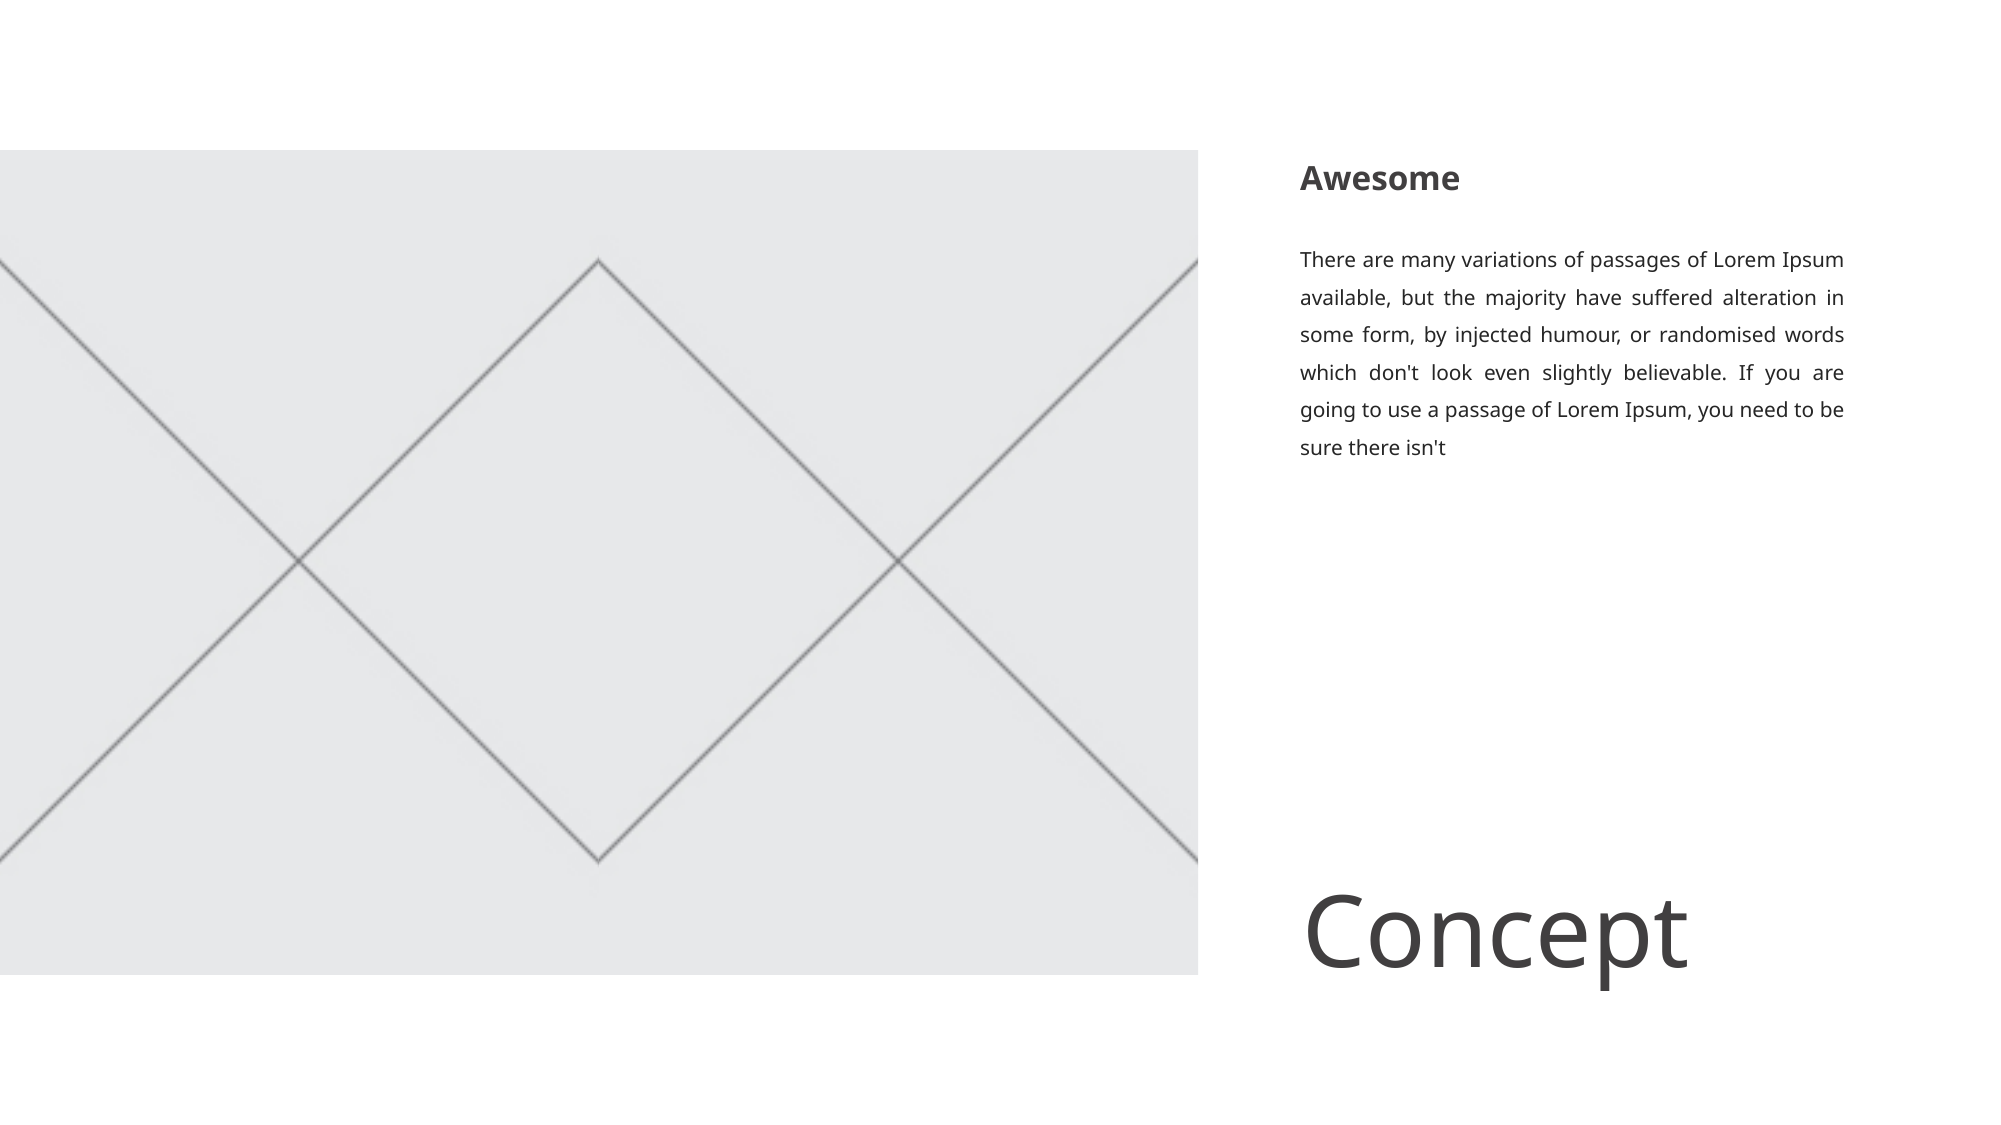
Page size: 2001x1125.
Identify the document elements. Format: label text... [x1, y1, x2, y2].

text_box There are many variations of passages of Lorem Ipsum available, but the majority have suffered alteration in some form, by injected humour, or randomised words which don't look even slightly believable. If you are going to use a passage of Lorem Ipsum, you need to be sure there isn't [1285, 227, 1860, 467]
text_box Concept [1287, 838, 2000, 1017]
text_box Awesome [1285, 149, 1627, 205]
picture [0, 149, 1199, 975]
